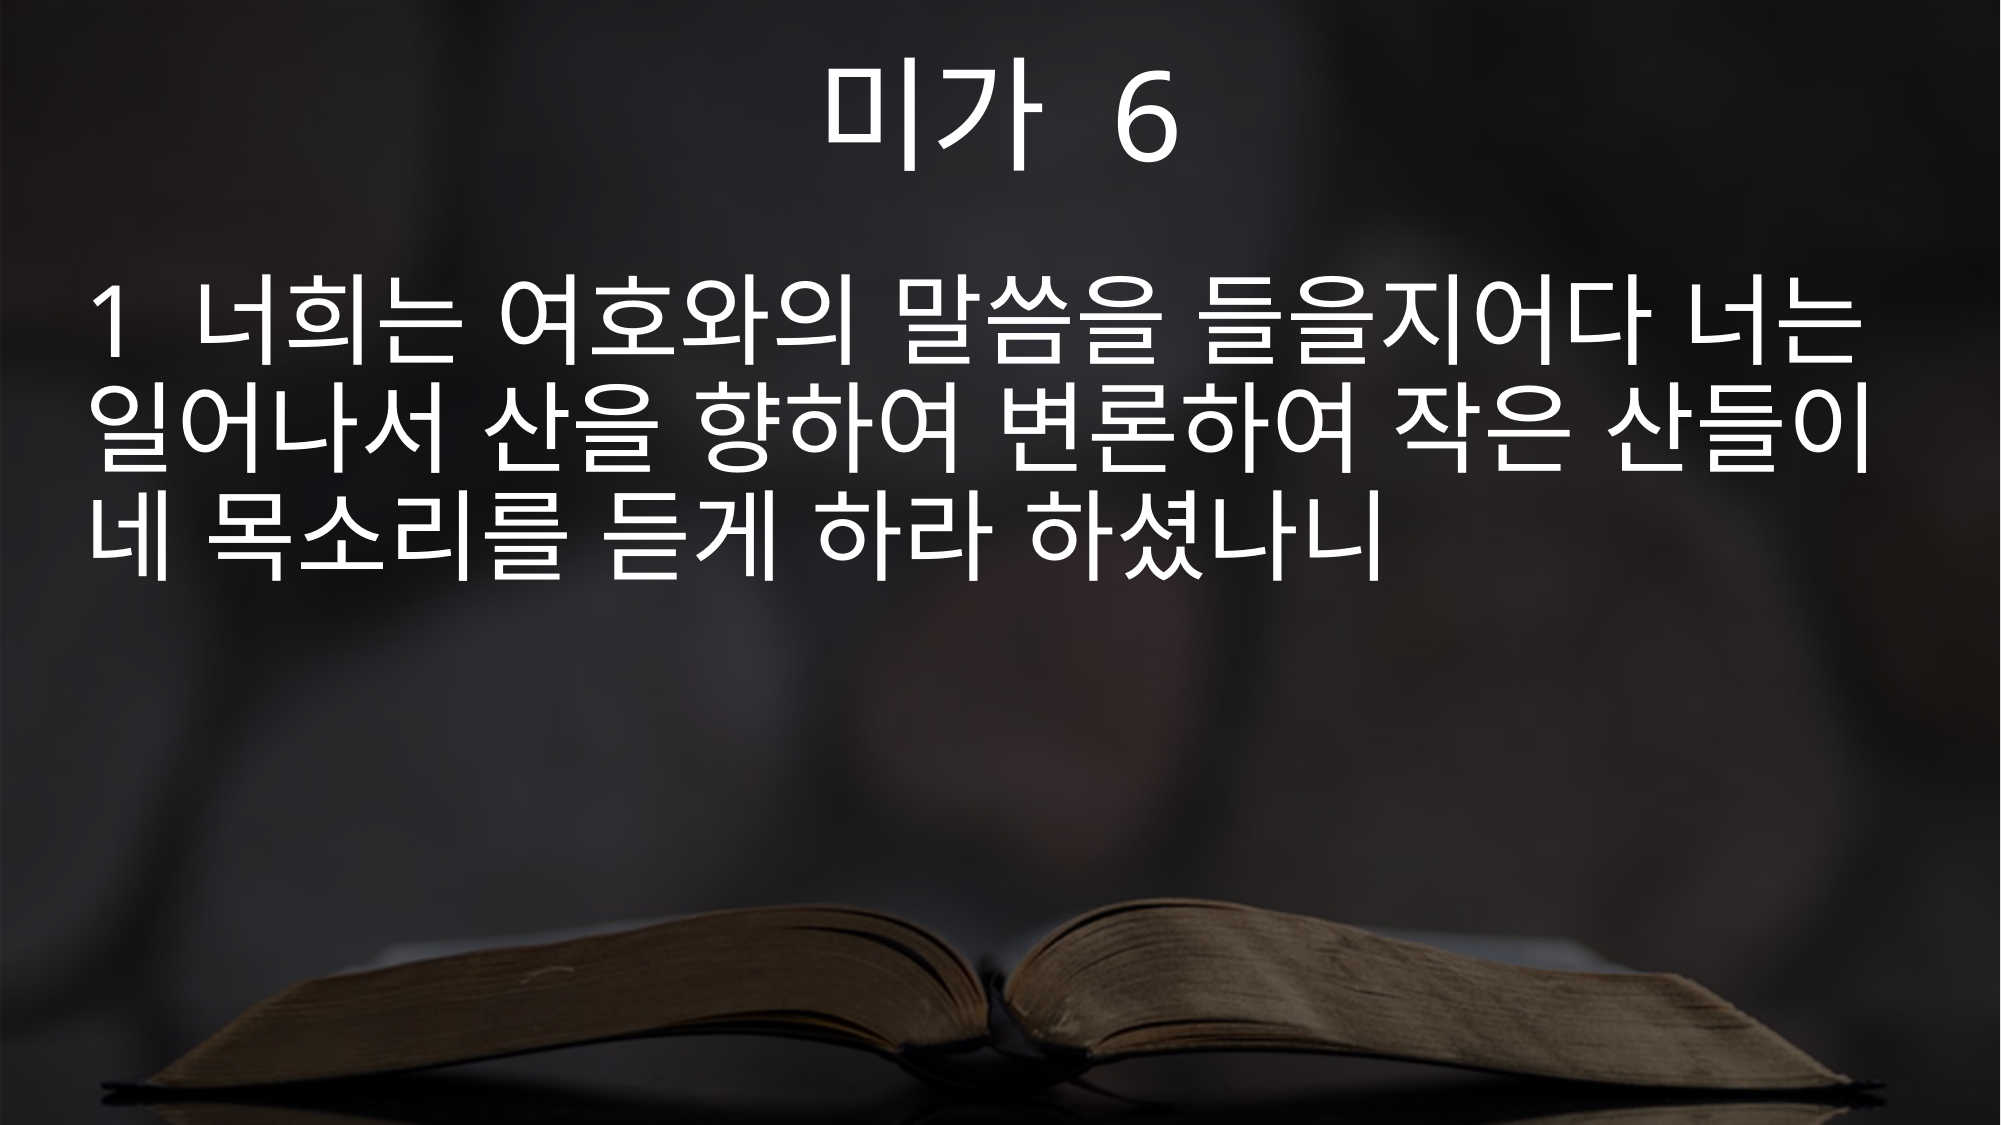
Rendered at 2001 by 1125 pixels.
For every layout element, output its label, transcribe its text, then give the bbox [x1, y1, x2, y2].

picture [0, 0, 2001, 1125]
footer 미가 6 [0, 32, 2000, 192]
list 1 너희는 여호와의 말씀을 들을지어다 너는 일어나서 산을 향하여 변론하여 작은 산들이 네 목소리를 듣게 하라 하셨나니 [69, 263, 1953, 423]
